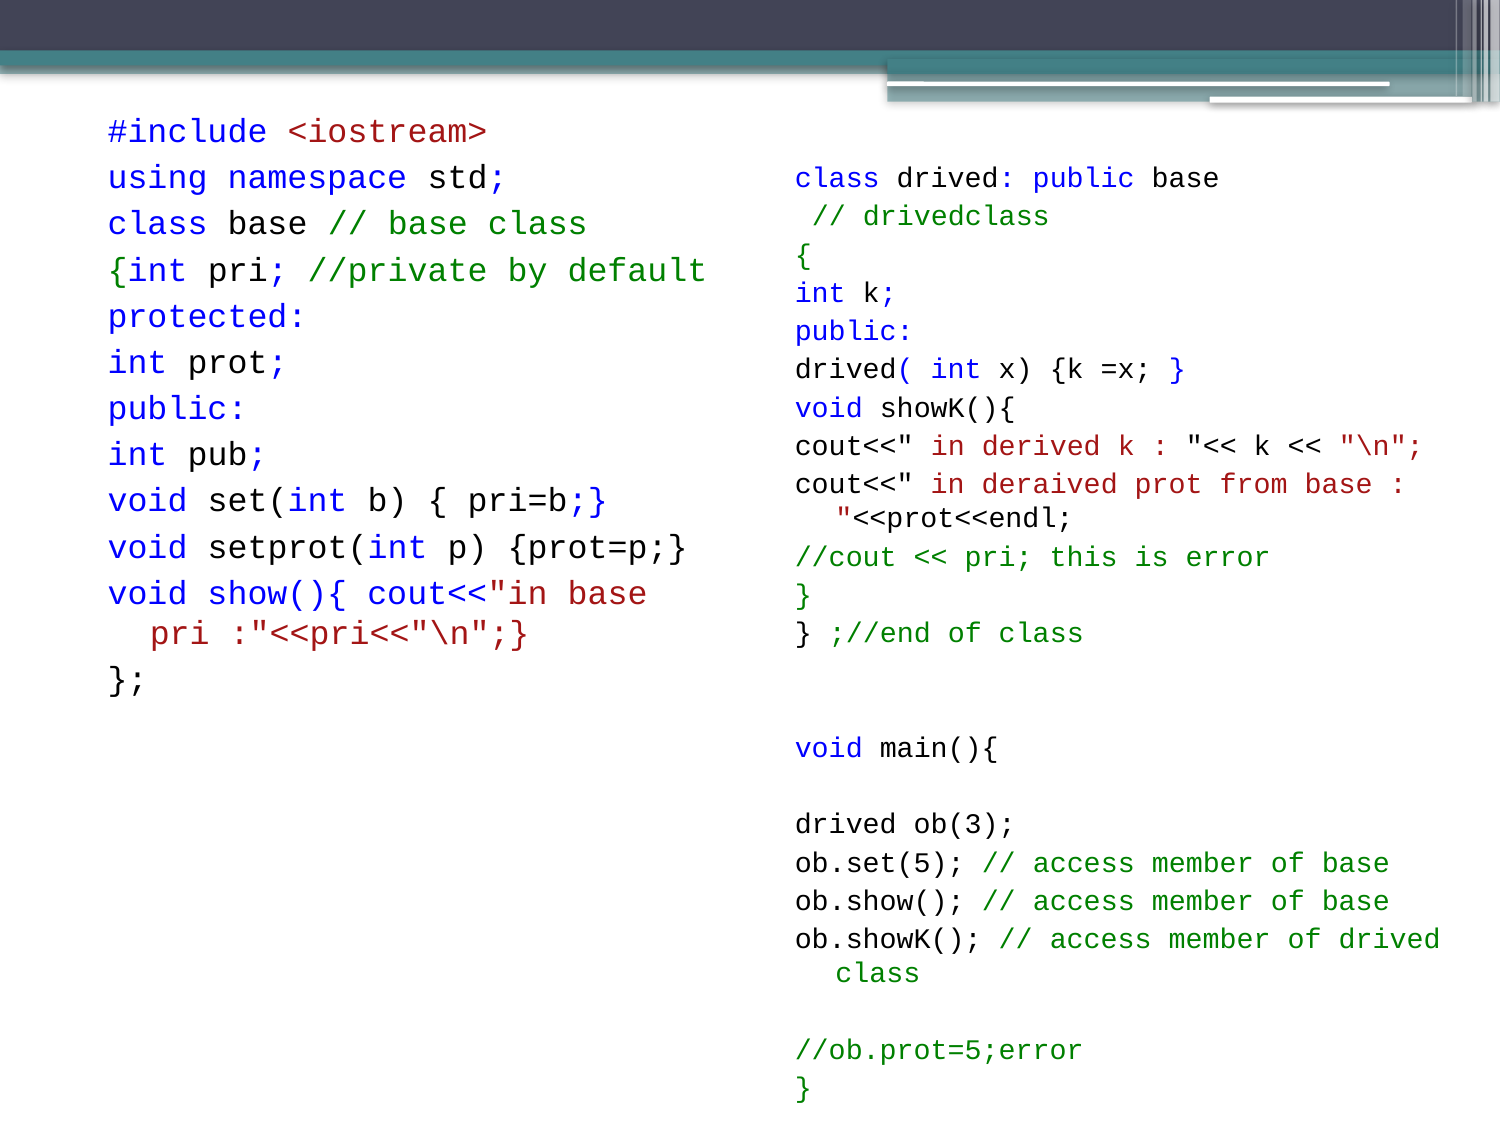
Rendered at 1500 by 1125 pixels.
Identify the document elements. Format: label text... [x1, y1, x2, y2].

list #include <iostream> using namespace std; class base // base class {int pri; //private by default protected: int prot; public: int pub; void set(int b) { pri=b;} void setprot(int p) {prot=p;} void show(){ cout<<"in base pri :"<<pri<<"\n";} }; [75, 101, 738, 1112]
list class drived: public base // drivedclass { int k; public: drived( int x) {k =x; } void showK(){ cout<<" in derived k : "<< k << "\n"; cout<<" in deraived prot from base : "<<prot<<endl; //cout << pri; this is error } } ;//end of class void main(){ drived ob(3); ob.set(5); // access member of base ob.show(); // access member of base ob.showK(); // access member of drived class //ob.prot=5;error } [762, 113, 1500, 1112]
